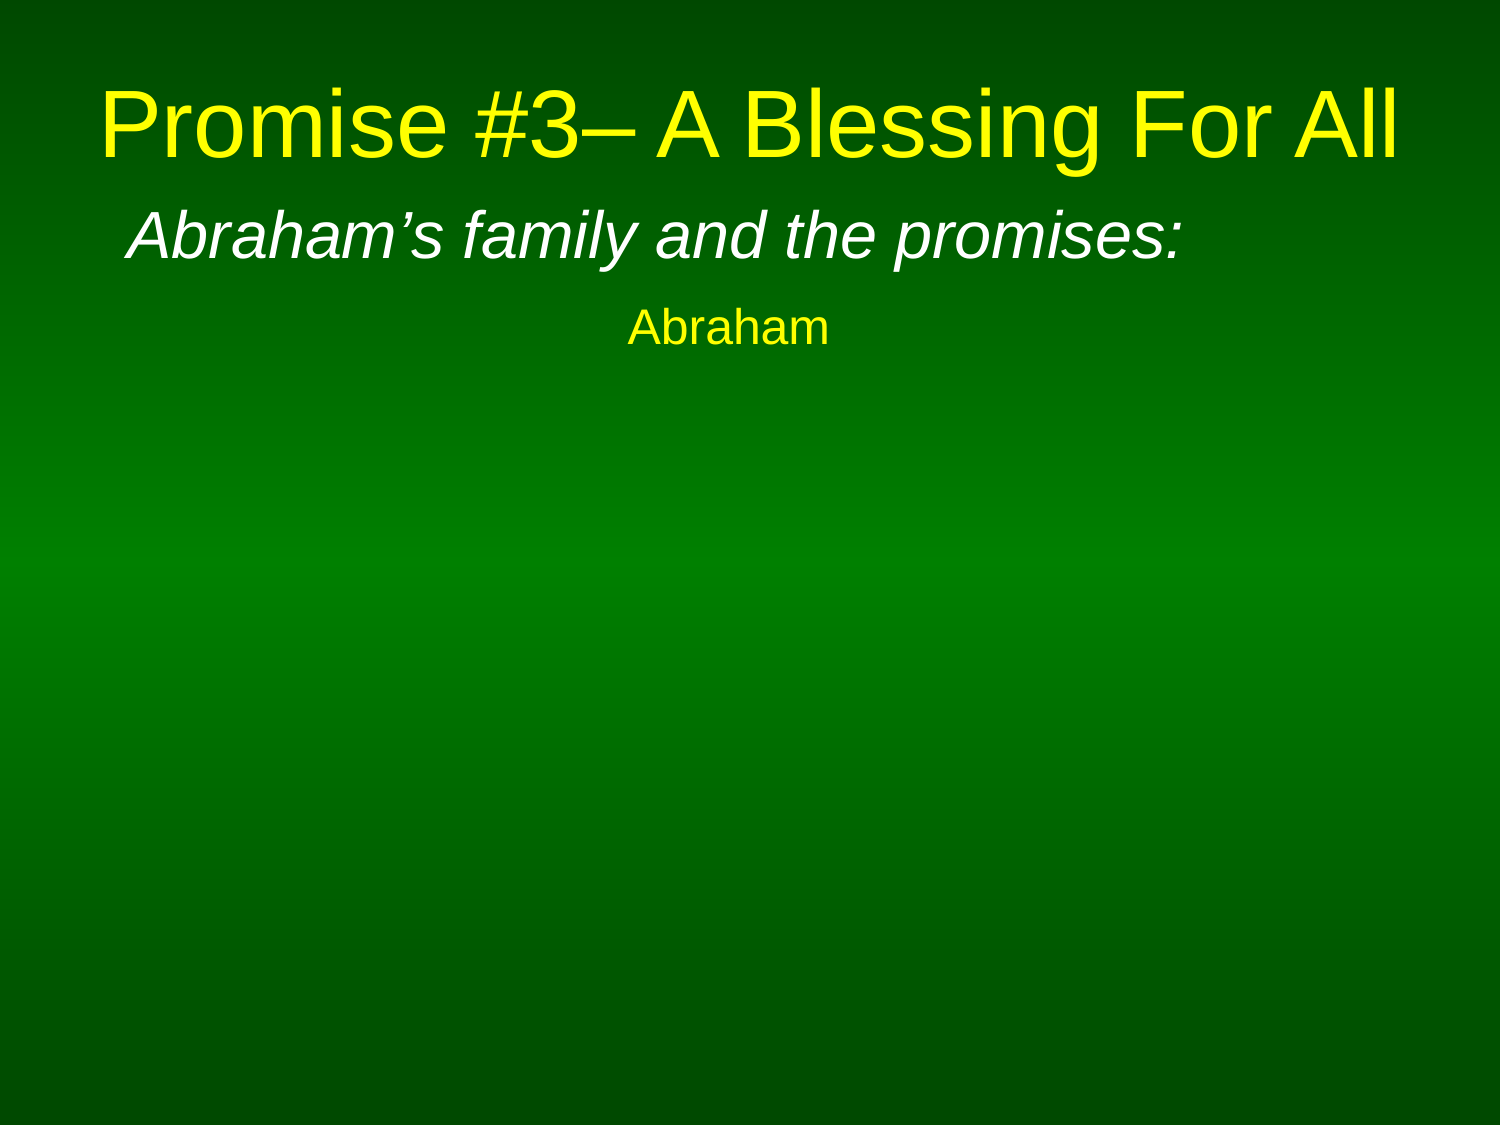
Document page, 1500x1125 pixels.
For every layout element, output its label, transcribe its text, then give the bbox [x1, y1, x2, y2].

text_box Abraham [612, 287, 846, 363]
title Promise #3– A Blessing For All [37, 24, 1463, 213]
list Abraham’s family and the promises: [112, 200, 1388, 288]
